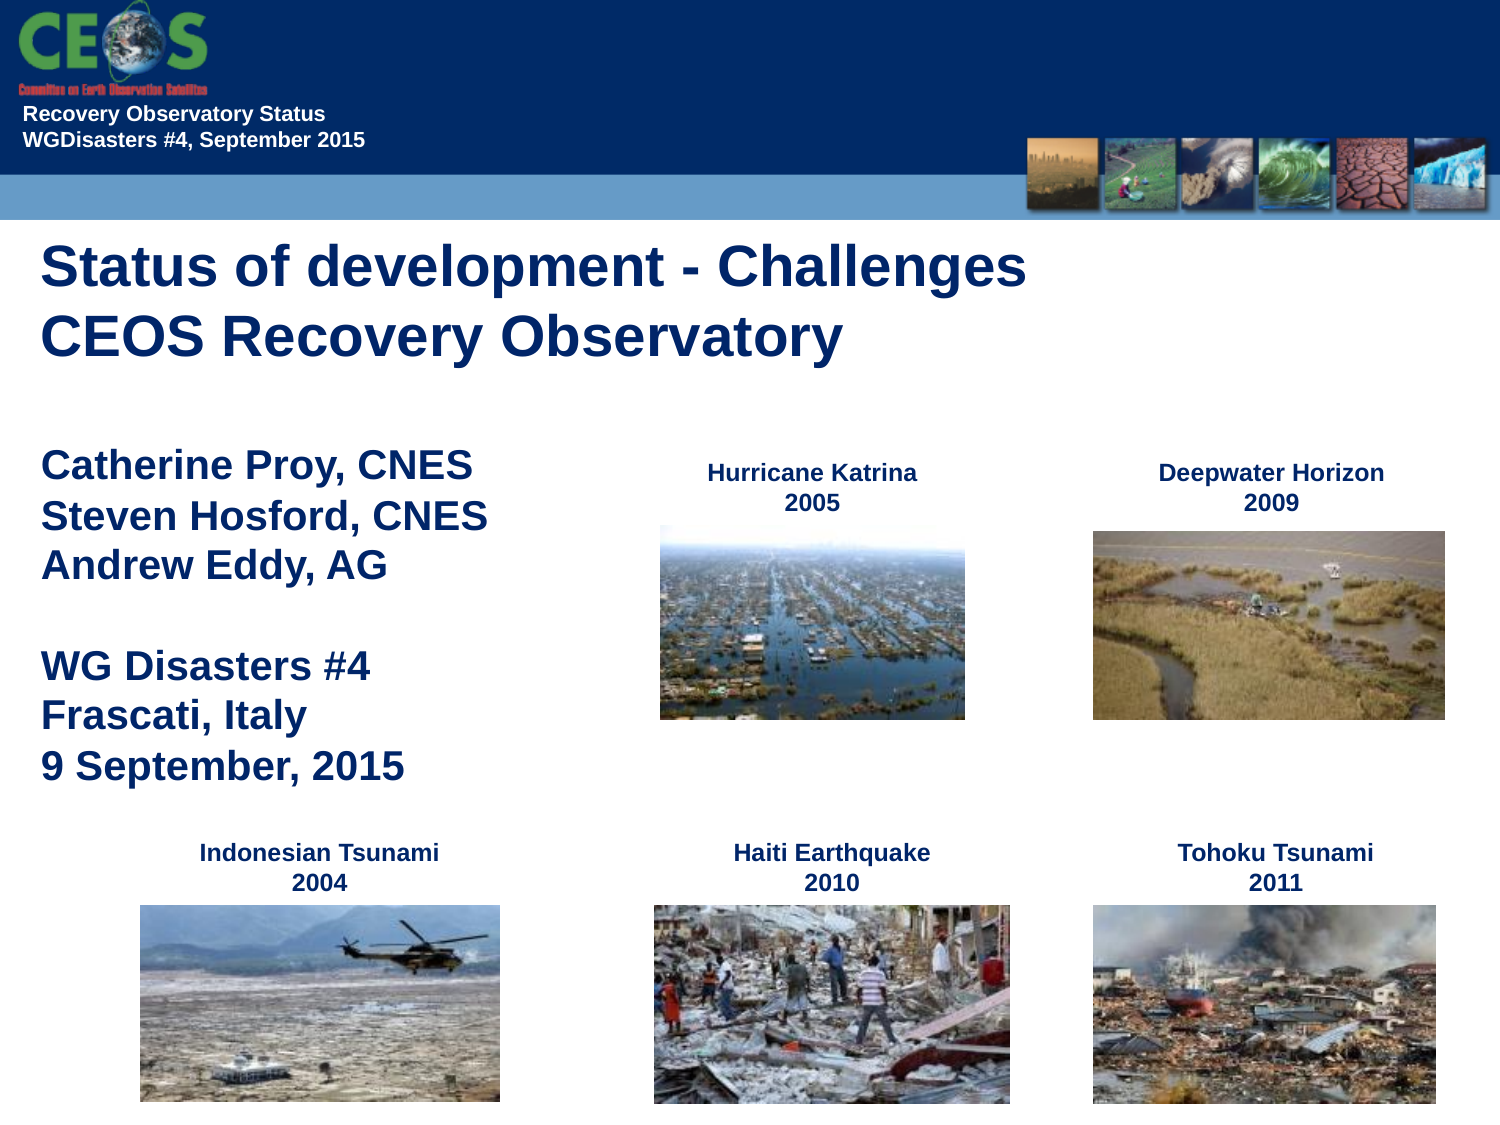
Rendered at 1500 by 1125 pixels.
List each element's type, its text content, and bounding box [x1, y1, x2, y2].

text_box Tohoku Tsunami 2011 [1149, 829, 1403, 903]
picture [1093, 531, 1445, 721]
text_box Indonesian Tsunami 2004 [139, 829, 500, 904]
picture [0, 0, 1500, 220]
picture [660, 524, 965, 721]
text_box Hurricane Katrina 2005 [660, 449, 965, 524]
text_box Deepwater Horizon 2009 [1107, 449, 1436, 524]
picture [1093, 904, 1437, 1105]
text_box Haiti Earthquake 2010 [654, 829, 1010, 904]
text_box Status of development - Challenges CEOS Recovery Observatory Catherine Proy, CNES Steven Hosford, CNES Andrew Eddy, AG WG Disasters #4 Frascati, Italy 9 September, 2015 [26, 220, 1063, 796]
picture [139, 904, 500, 1103]
picture [654, 904, 1010, 1105]
